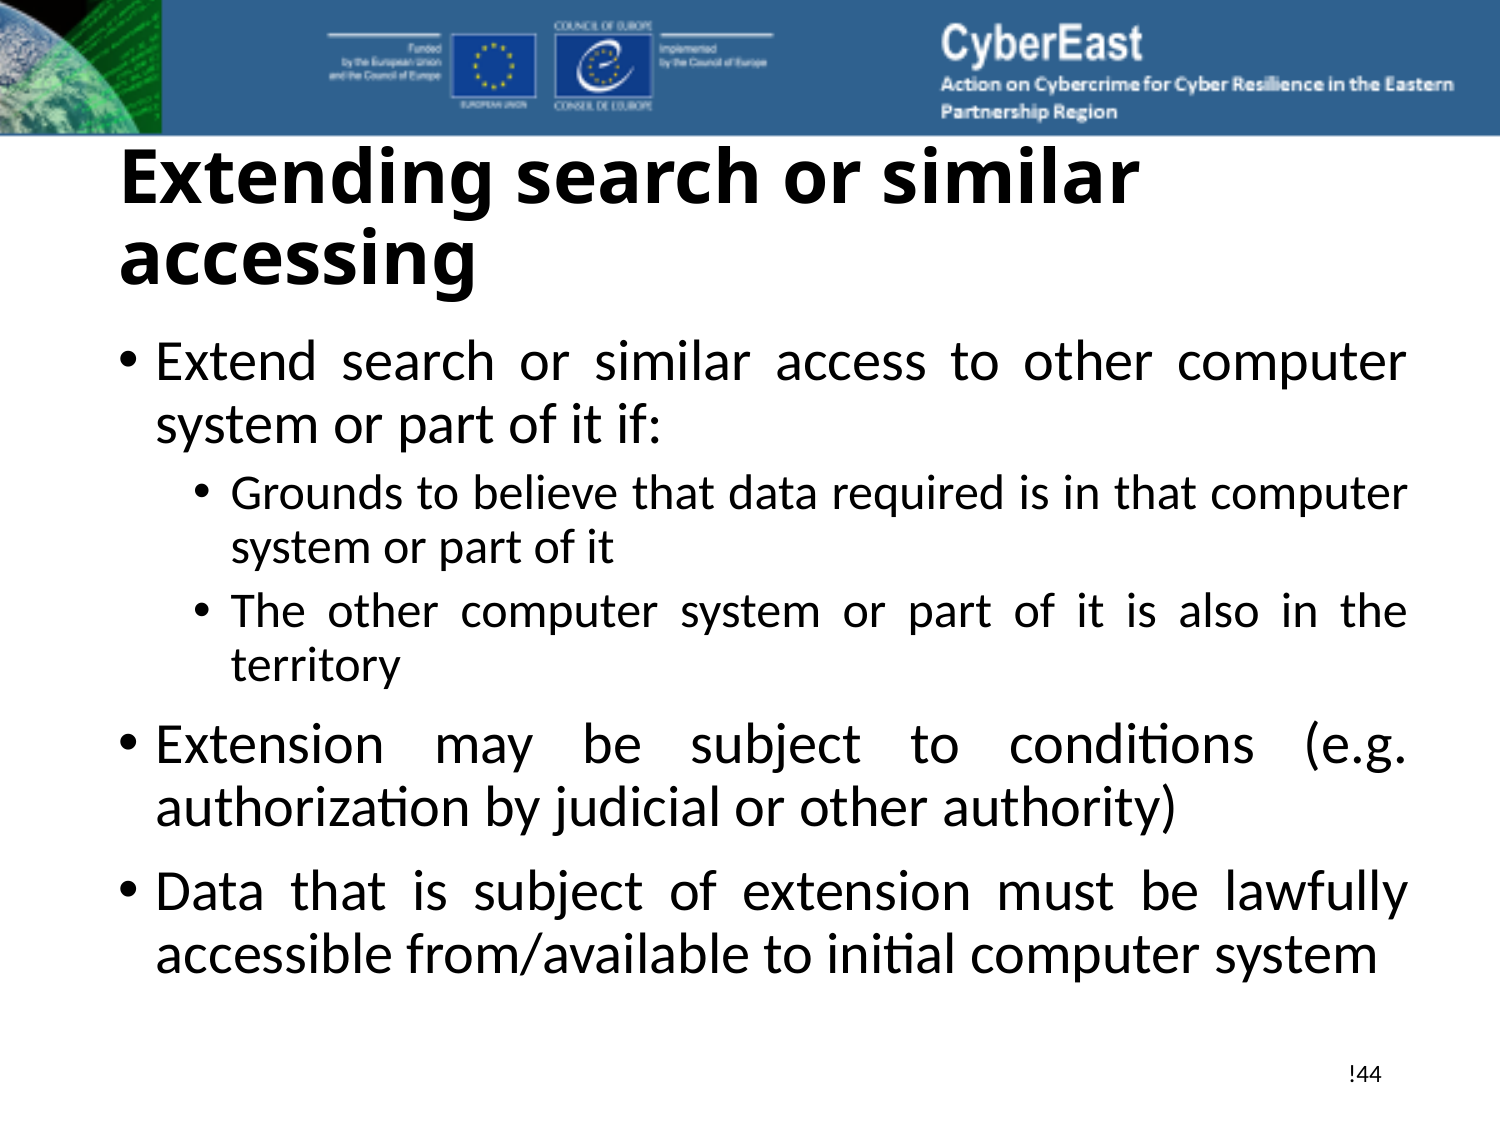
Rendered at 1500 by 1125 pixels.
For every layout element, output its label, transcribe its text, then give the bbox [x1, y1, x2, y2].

title Extending search or similar accessing [103, 110, 1397, 322]
picture [0, 0, 1500, 1125]
list Extend search or similar access to other computer system or part of it if: Grounds to believe that data required is in that computer system or part of it The other computer system or part of it is also in the territory Extension may be subject to conditions (e.g. authorization by judicial or other authority) Data that is subject of extension must be lawfully accessible from/available to initial computer system [103, 322, 1424, 1066]
slide_number !44 [1059, 1042, 1397, 1103]
